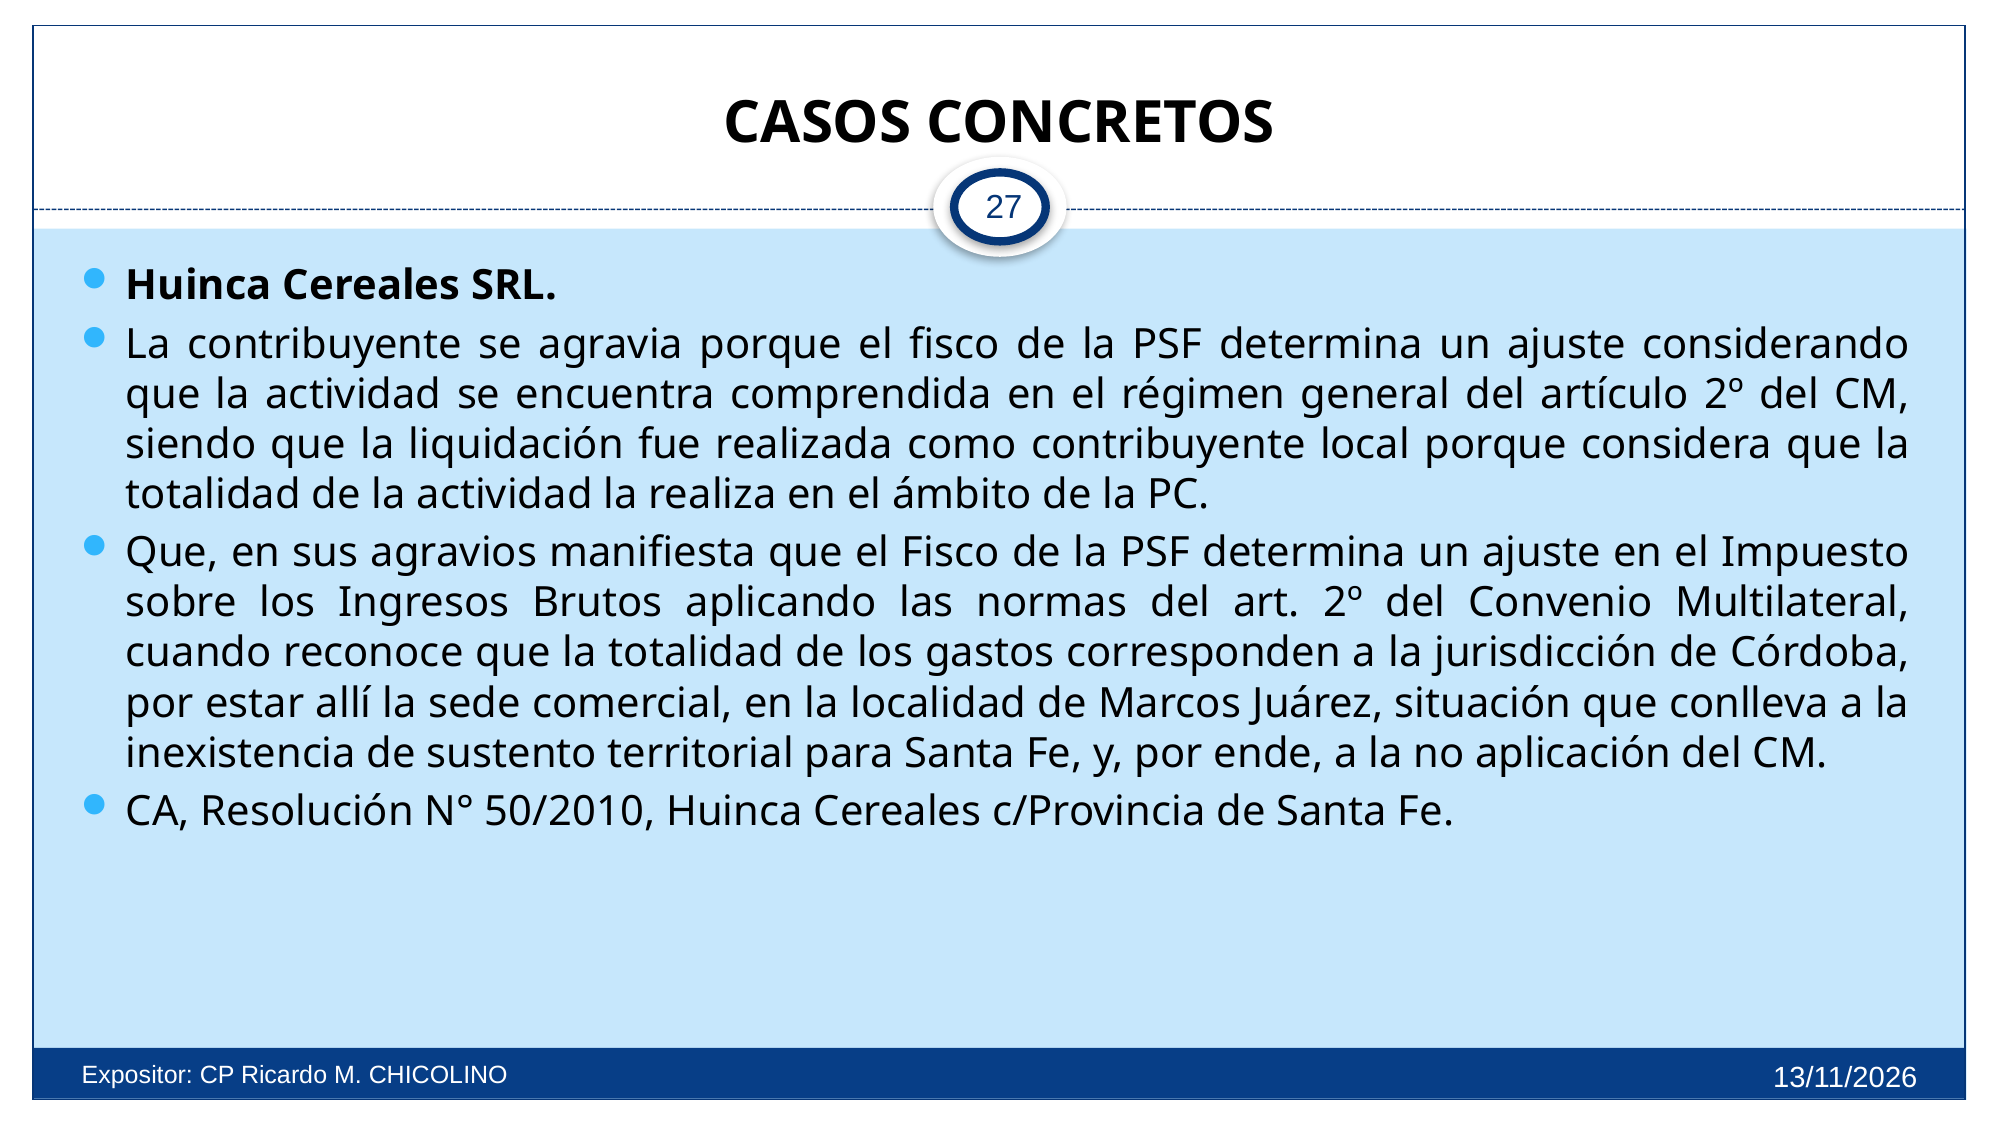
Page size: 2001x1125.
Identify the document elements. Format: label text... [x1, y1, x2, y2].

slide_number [1266, 1050, 1933, 1111]
footer Expositor: CP Ricardo M. CHICOLINO [66, 1051, 850, 1112]
slide_number 27 [954, 168, 1055, 241]
title CASOS CONCRETOS [65, 37, 1933, 162]
list Huinca Cereales SRL. La contribuyente se agravia porque el fisco de la PSF determina un ajuste considerando que la actividad se encuentra comprendida en el régimen general del artículo 2º del CM, siendo que la liquidación fue realizada como contribuyente local porque considera que la totalidad de la actividad la realiza en el ámbito de la PC. Que, en sus agravios manifiesta que el Fisco de la PSF determina un ajuste en el Impuesto sobre los Ingresos Brutos aplicando las normas del art. 2º del Convenio Multilateral, cuando reconoce que la totalidad de los gastos corresponden a la jurisdicción de Córdoba, por estar allí la sede comercial, en la localidad de Marcos Juárez, situación que conlleva a la inexistencia de sustento territorial para Santa Fe, y, por ende, a la no aplicación del CM. CA, Resolución N° 50/2010, Huinca Cereales c/Provincia de Santa Fe. [66, 250, 1926, 1001]
